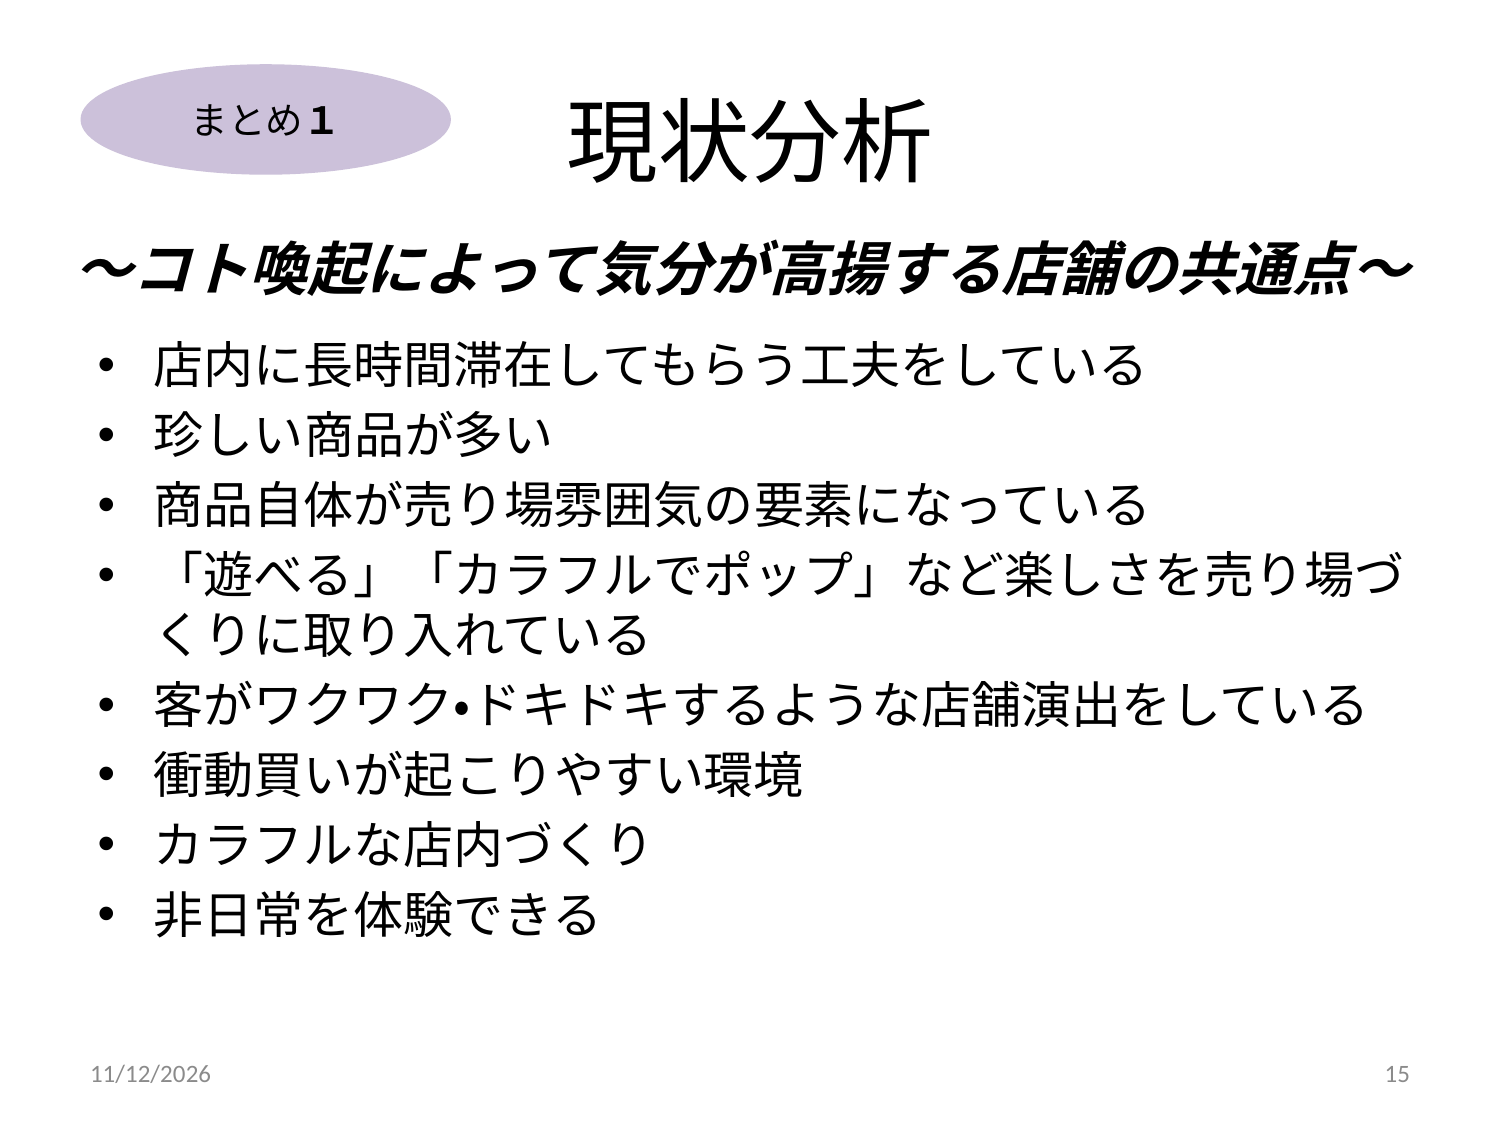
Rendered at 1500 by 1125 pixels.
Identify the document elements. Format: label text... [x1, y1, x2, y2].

list 店内に長時間滞在してもらう工夫をしている 珍しい商品が多い 商品自体が売り場雰囲気の要素になっている 「遊べる」「カラフルでポップ」など楽しさを売り場づくりに取り入れている 客がワクワク・ドキドキするような店舗演出をしている 衝動買いが起こりやすい環境 カラフルな店内づくり 非日常を体験できる [82, 326, 1433, 970]
slide_number 15 [1074, 1042, 1425, 1103]
text_box まとめ１ [80, 64, 451, 175]
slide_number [75, 1042, 425, 1103]
text_box ～コト喚起によって気分が高揚する店舗の共通点～ [59, 224, 1425, 310]
title 現状分析 [75, 45, 1425, 224]
